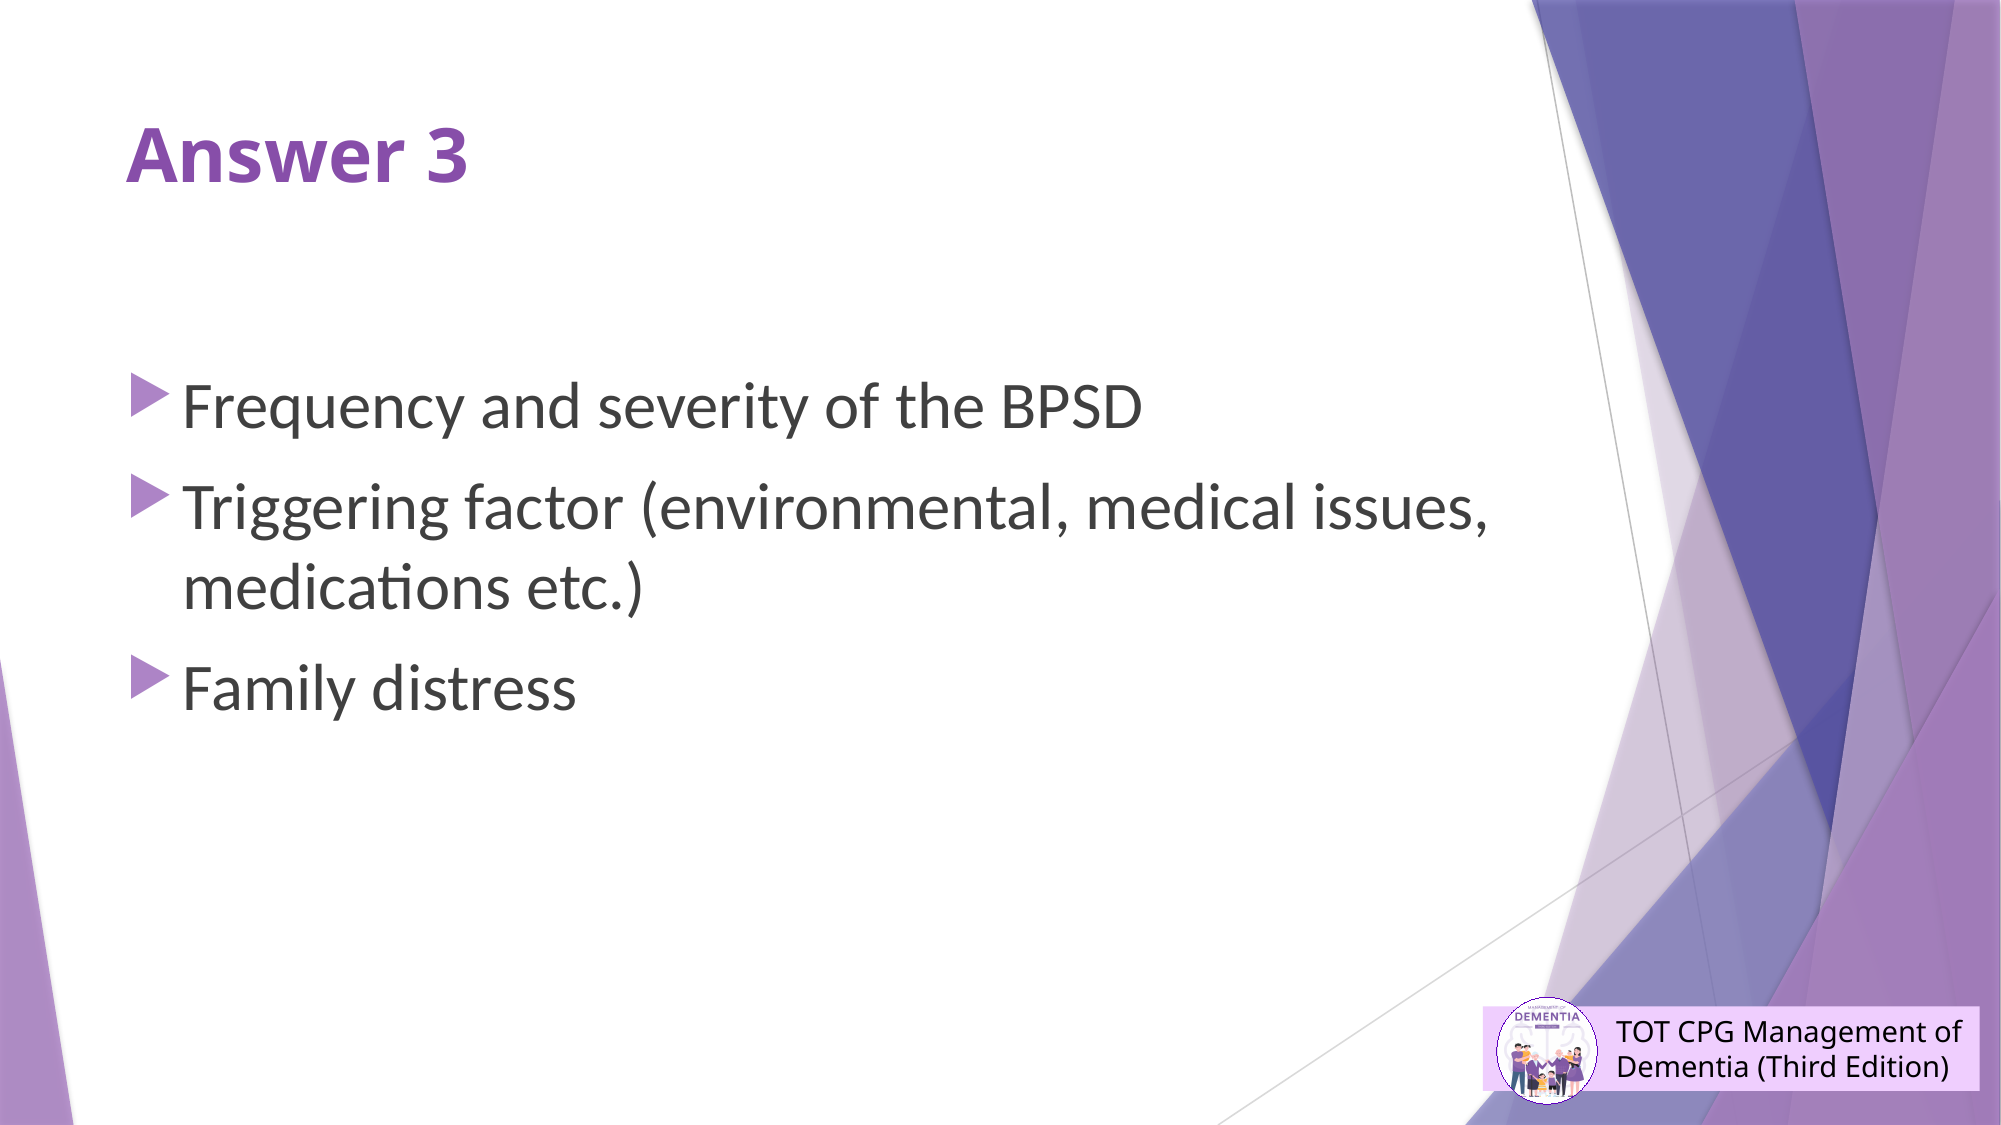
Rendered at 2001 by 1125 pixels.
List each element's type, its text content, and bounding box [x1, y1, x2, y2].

slide_number 11 [1409, 991, 1522, 1051]
list Frequency and severity of the BPSD Triggering factor (environmental, medical issues, medications etc.) Family distress [111, 354, 1522, 992]
title Answer 3 [111, 99, 1522, 317]
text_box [1482, 996, 1981, 1105]
